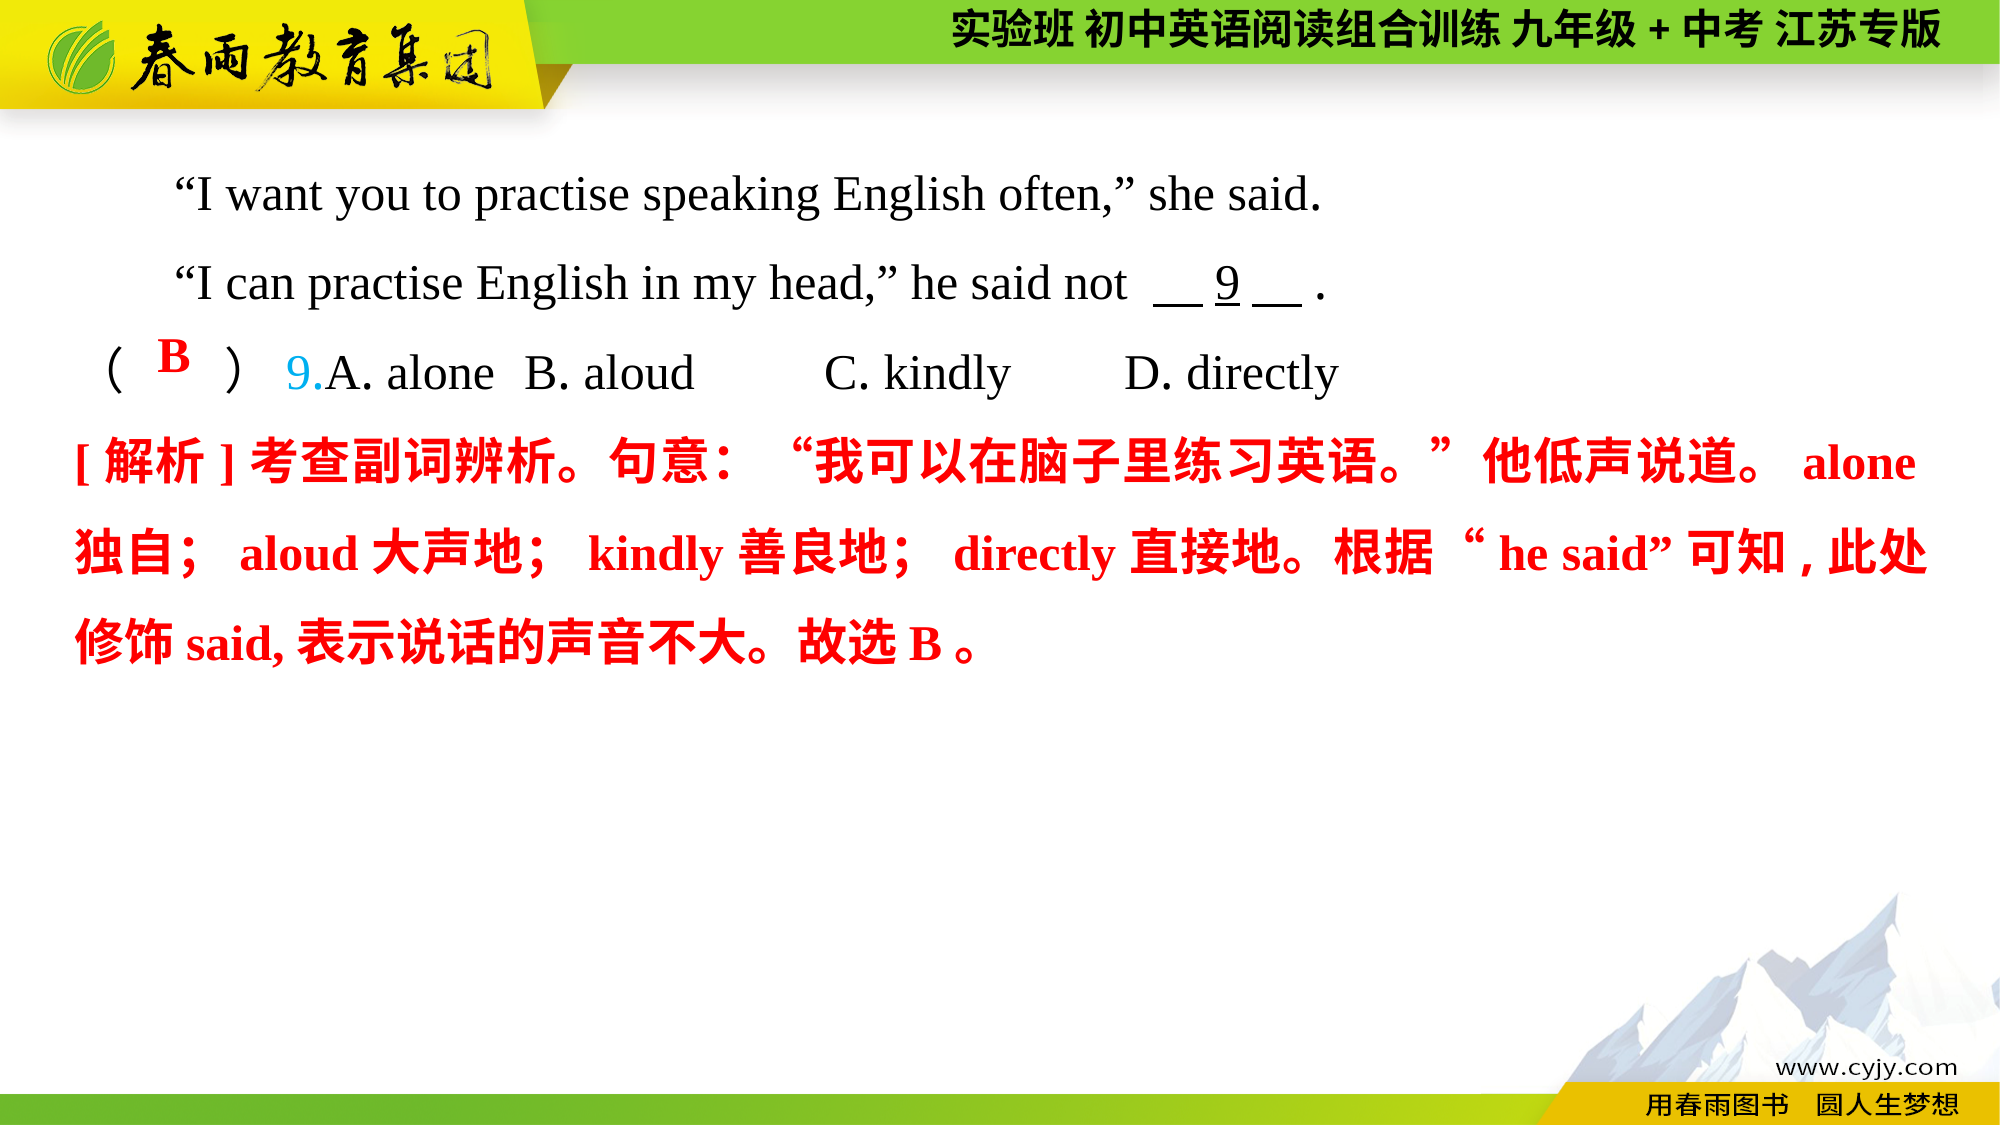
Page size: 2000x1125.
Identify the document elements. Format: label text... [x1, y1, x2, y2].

text_box [解析]考查副词辨析。句意：“我可以在脑子里练习英语。”他低声说道。alone独自；aloud大声地；kindly善良地；directly直接地。根据“he said”可知,此处修饰said,表示说话的声音不大。故选B。 [59, 392, 1944, 678]
text_box B [142, 314, 206, 390]
picture [0, 0, 2000, 1125]
text_box （ ）9.A. alone B. aloud C. kindly D. directly [59, 302, 1944, 392]
list “I want you to practise speaking English often,” she said. “I can practise English in my head,” he said not 9 . [59, 122, 1944, 302]
